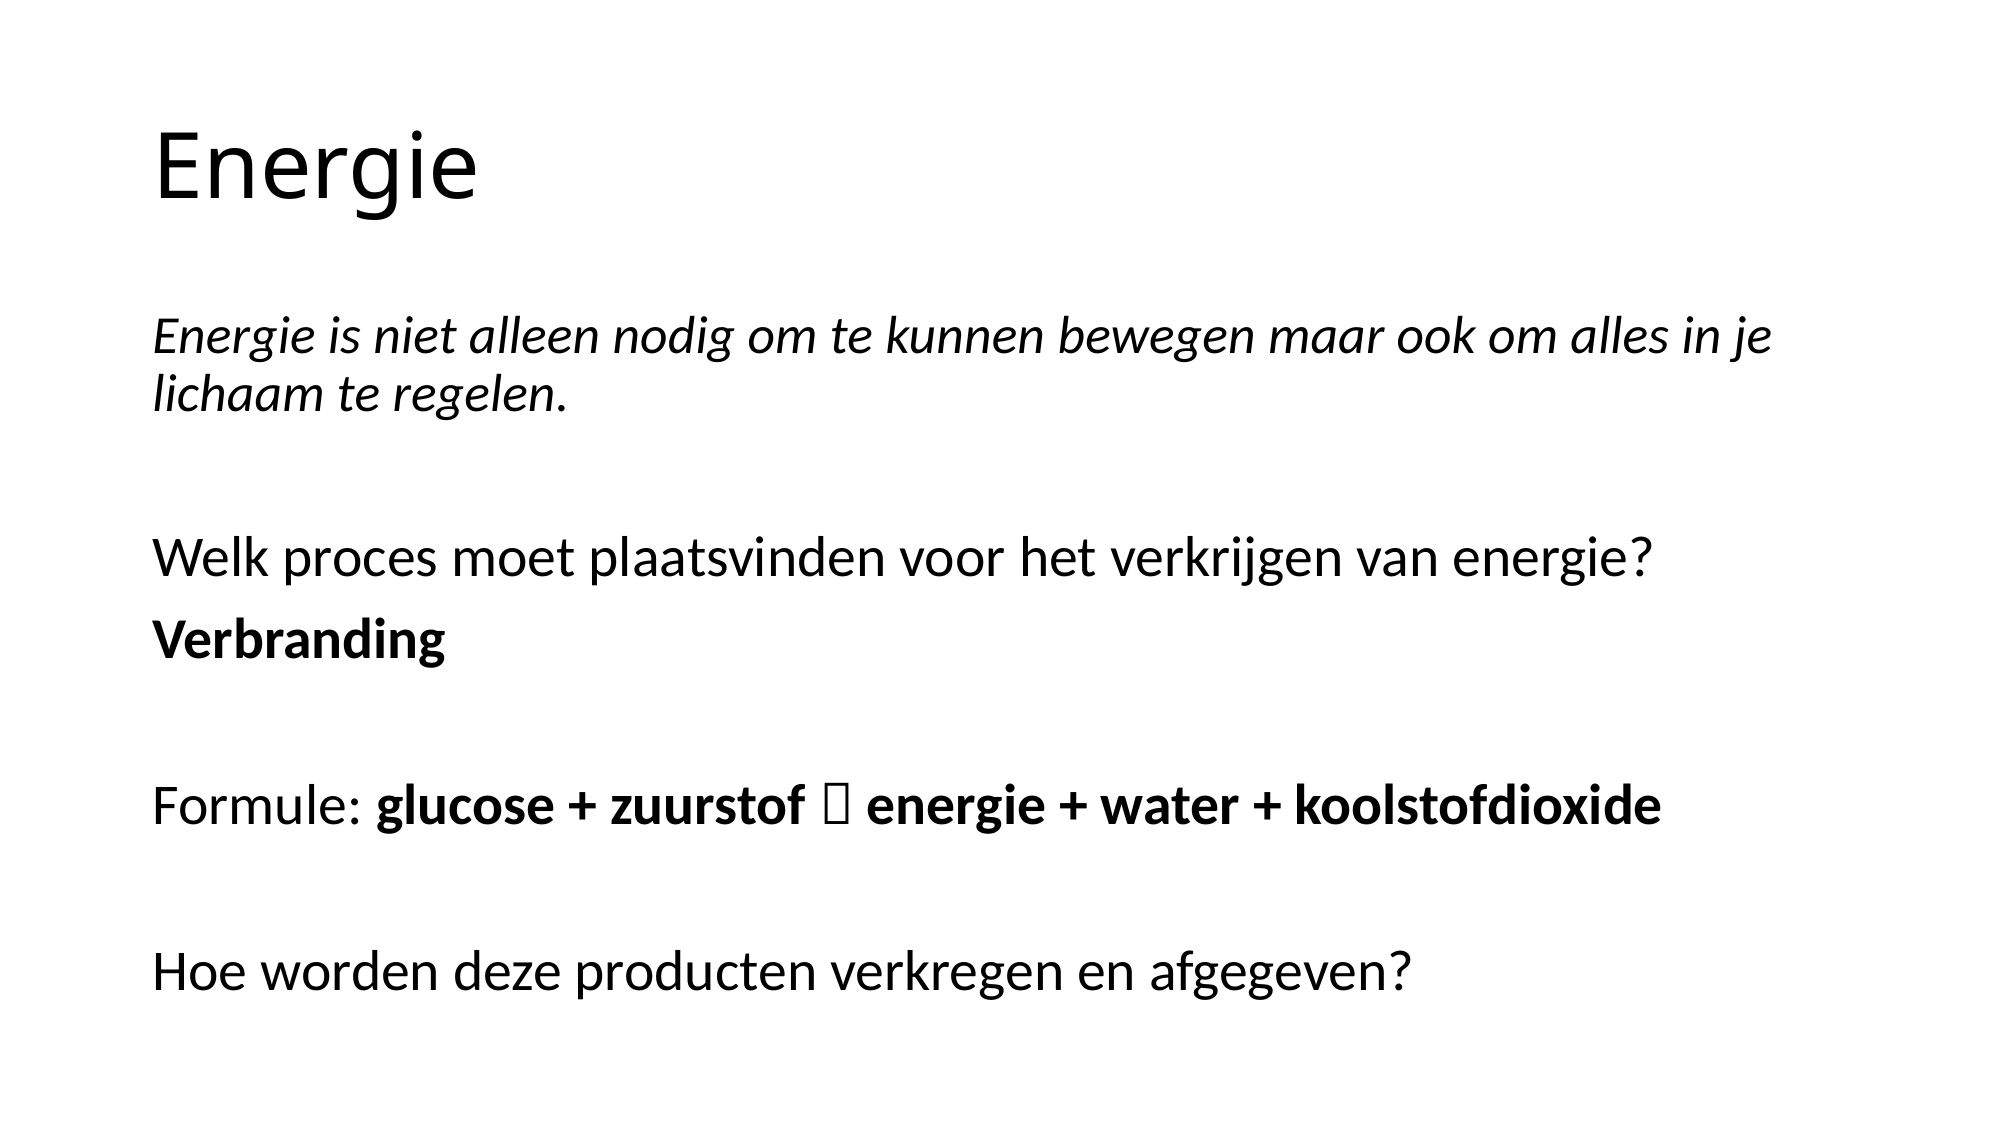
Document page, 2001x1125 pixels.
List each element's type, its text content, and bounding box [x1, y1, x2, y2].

title Energie [137, 59, 1863, 278]
list Energie is niet alleen nodig om te kunnen bewegen maar ook om alles in je lichaam te regelen. Welk proces moet plaatsvinden voor het verkrijgen van energie? Verbranding Formule: glucose + zuurstof  energie + water + koolstofdioxide Hoe worden deze producten verkregen en afgegeven? [137, 299, 1863, 1014]
